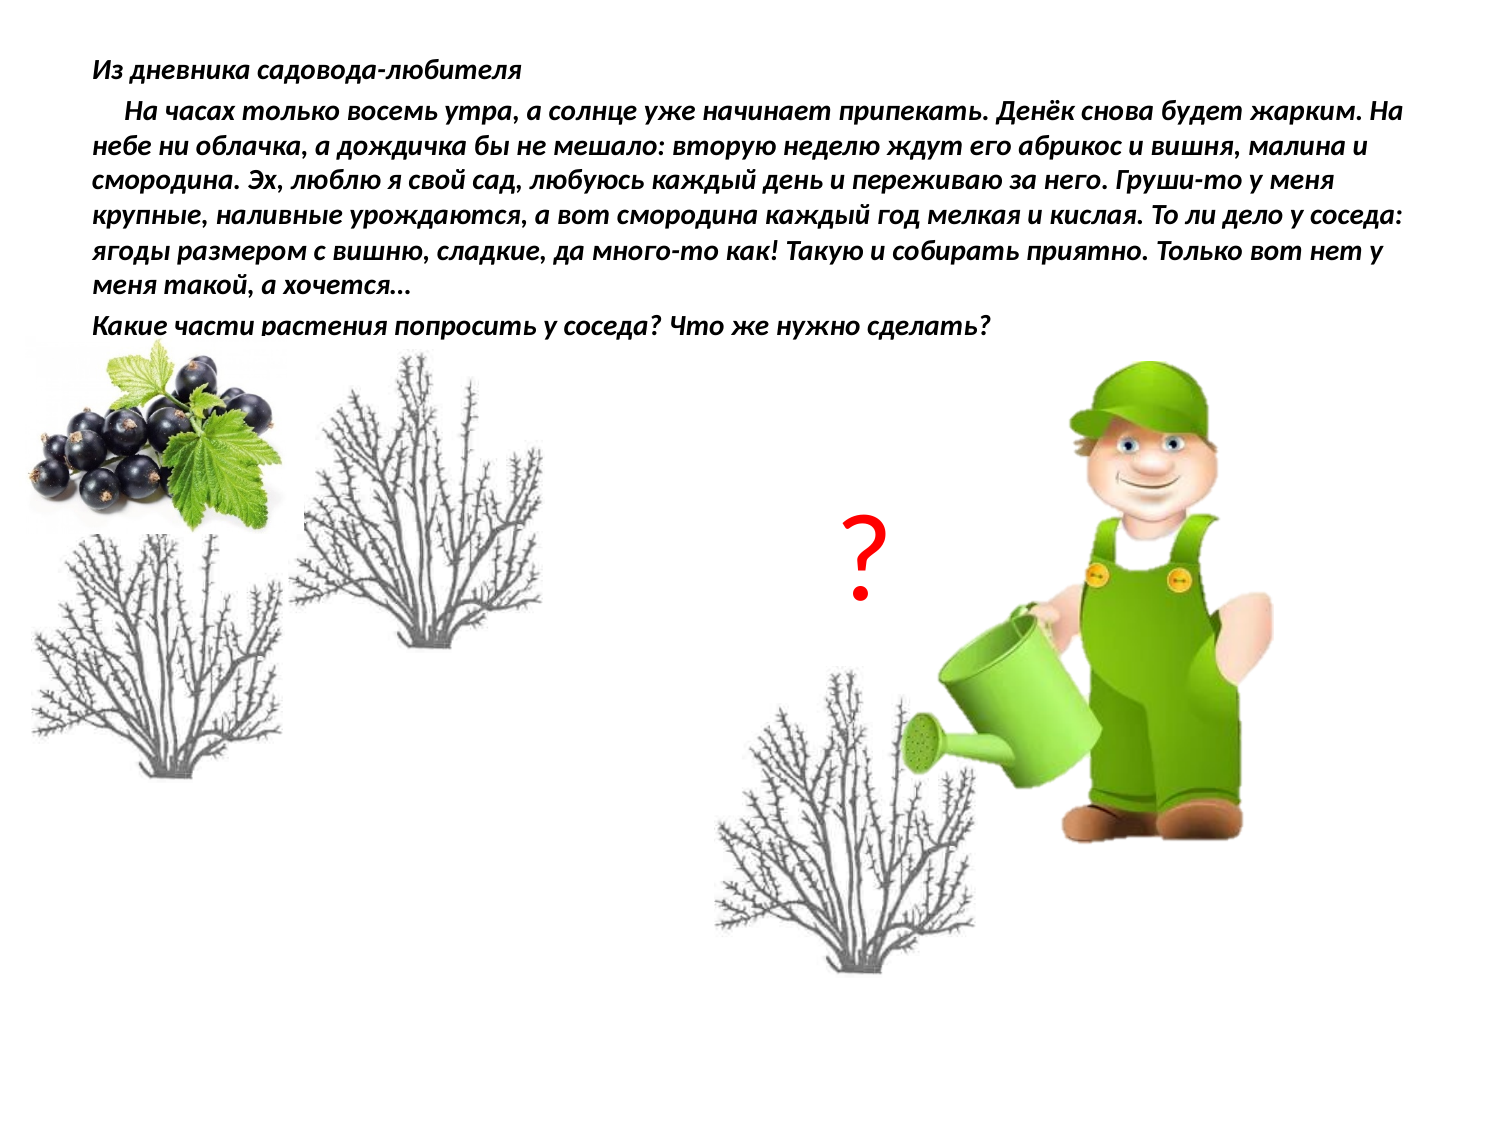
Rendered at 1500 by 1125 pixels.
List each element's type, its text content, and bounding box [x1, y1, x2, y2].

picture [714, 361, 1274, 978]
picture [8, 336, 546, 783]
list Из дневника садовода-любителя На часах только восемь утра, а солнце уже начинает припекать. Денёк снова будет жарким. На небе ни облачка, а дождичка бы не мешало: вторую неделю ждут его абрикос и вишня, малина и смородина. Эх, люблю я свой сад, любуюсь каждый день и переживаю за него. Груши-то у меня крупные, наливные урождаются, а вот смородина каждый год мелкая и кислая. То ли дело у соседа: ягоды размером с вишню, сладкие, да много-то как! Такую и собирать приятно. Только вот нет у меня такой, а хочется… Какие части растения попросить у соседа? Что же нужно сделать? [76, 42, 1427, 256]
